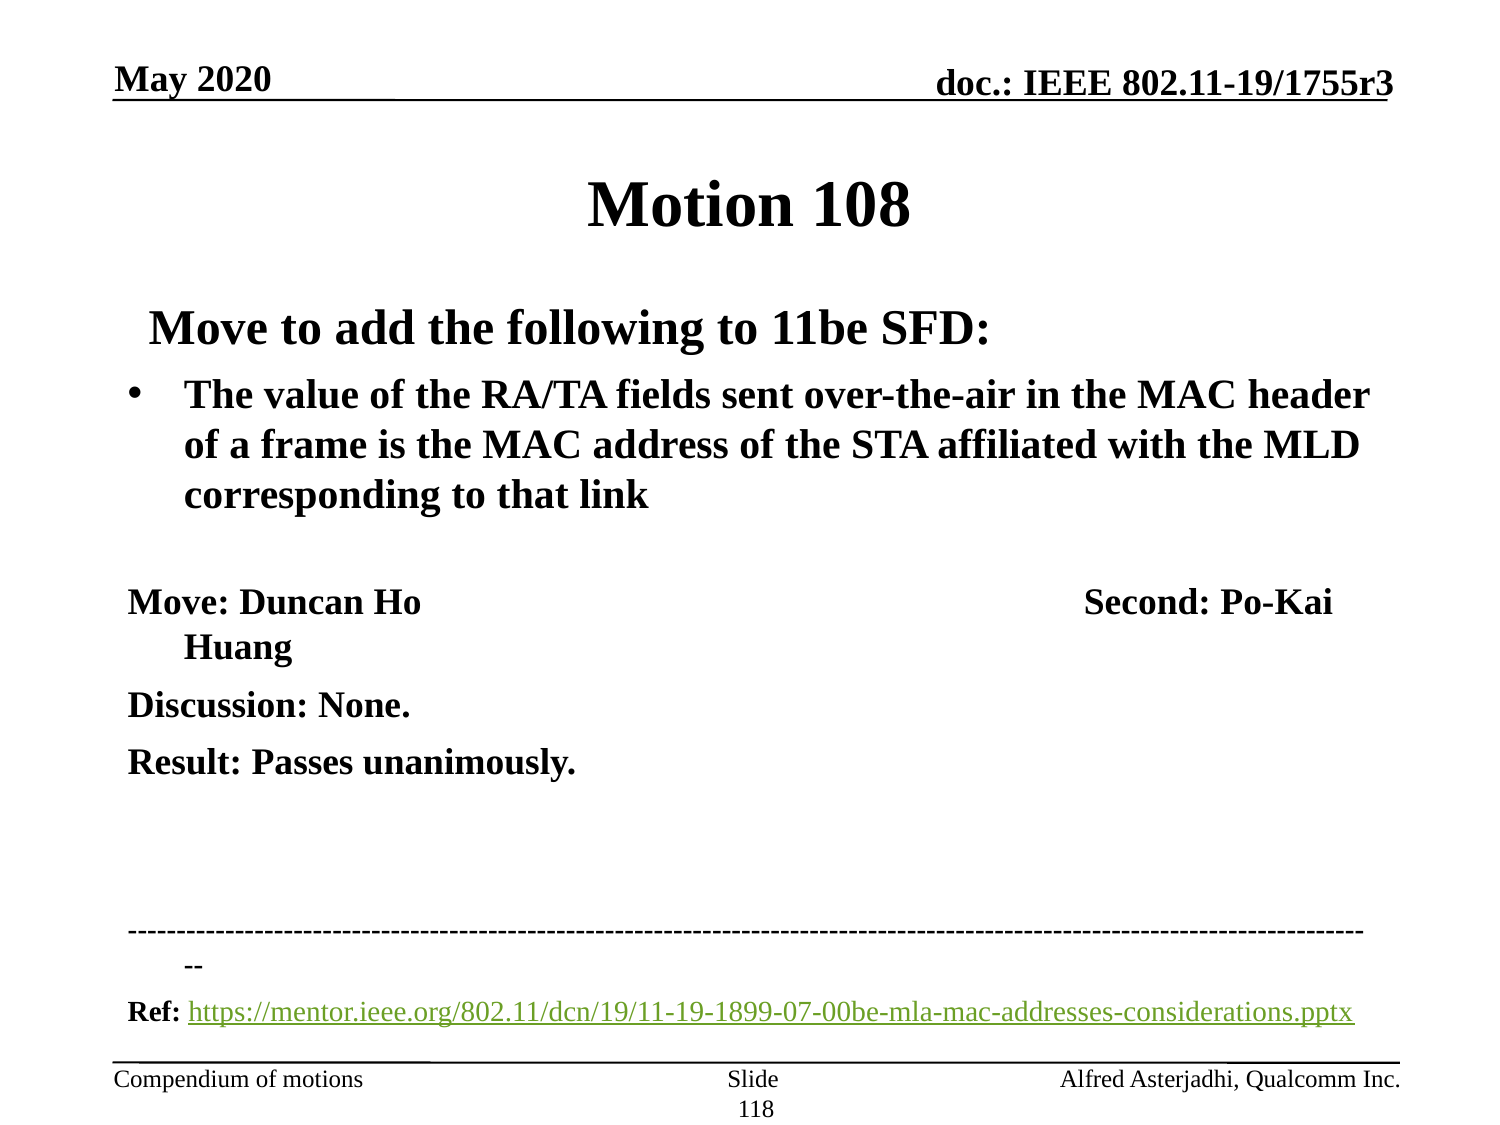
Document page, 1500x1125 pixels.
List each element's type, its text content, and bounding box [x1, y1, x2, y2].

list Move to add the following to 11be SFD: The value of the RA/TA fields sent over-the-air in the MAC header of a frame is the MAC address of the STA affiliated with the MLD corresponding to that link Move: Duncan Ho Second: Po-Kai Huang Discussion: None. Result: Passes unanimously. --------------------------------------------------------------------------------------------------------------------------------- Ref: https://mentor.ieee.org/802.11/dcn/19/11-19-1899-07-00be-mla-mac-addresses-considerations.pptx [112, 286, 1388, 1071]
footer Alfred Asterjadhi, Qualcomm Inc. [878, 1061, 1402, 1093]
slide_number Slide 118 [712, 1061, 800, 1123]
title Motion 108 [112, 112, 1388, 286]
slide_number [114, 54, 423, 100]
